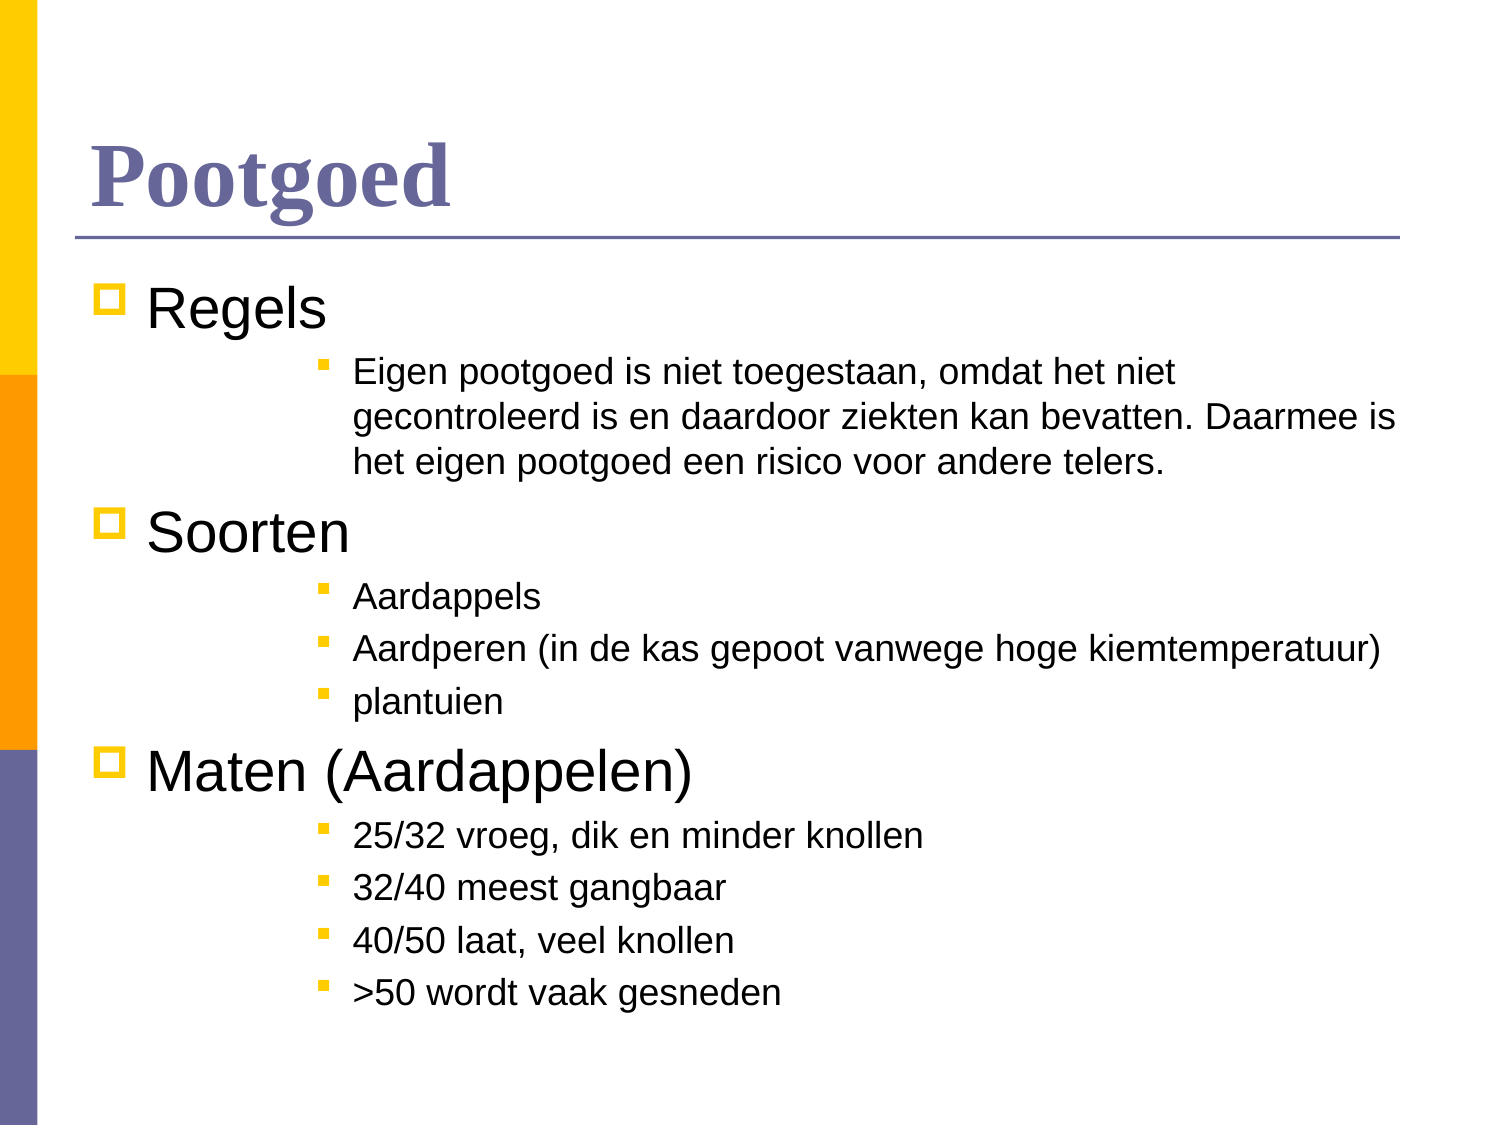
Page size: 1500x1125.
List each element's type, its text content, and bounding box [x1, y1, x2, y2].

title Pootgoed [75, 45, 1425, 233]
list Regels Eigen pootgoed is niet toegestaan, omdat het niet gecontroleerd is en daardoor ziekten kan bevatten. Daarmee is het eigen pootgoed een risico voor andere telers. Soorten Aardappels Aardperen (in de kas gepoot vanwege hoge kiemtemperatuur) plantuien Maten (Aardappelen) 25/32 vroeg, dik en minder knollen 32/40 meest gangbaar 40/50 laat, veel knollen >50 wordt vaak gesneden [75, 262, 1425, 669]
